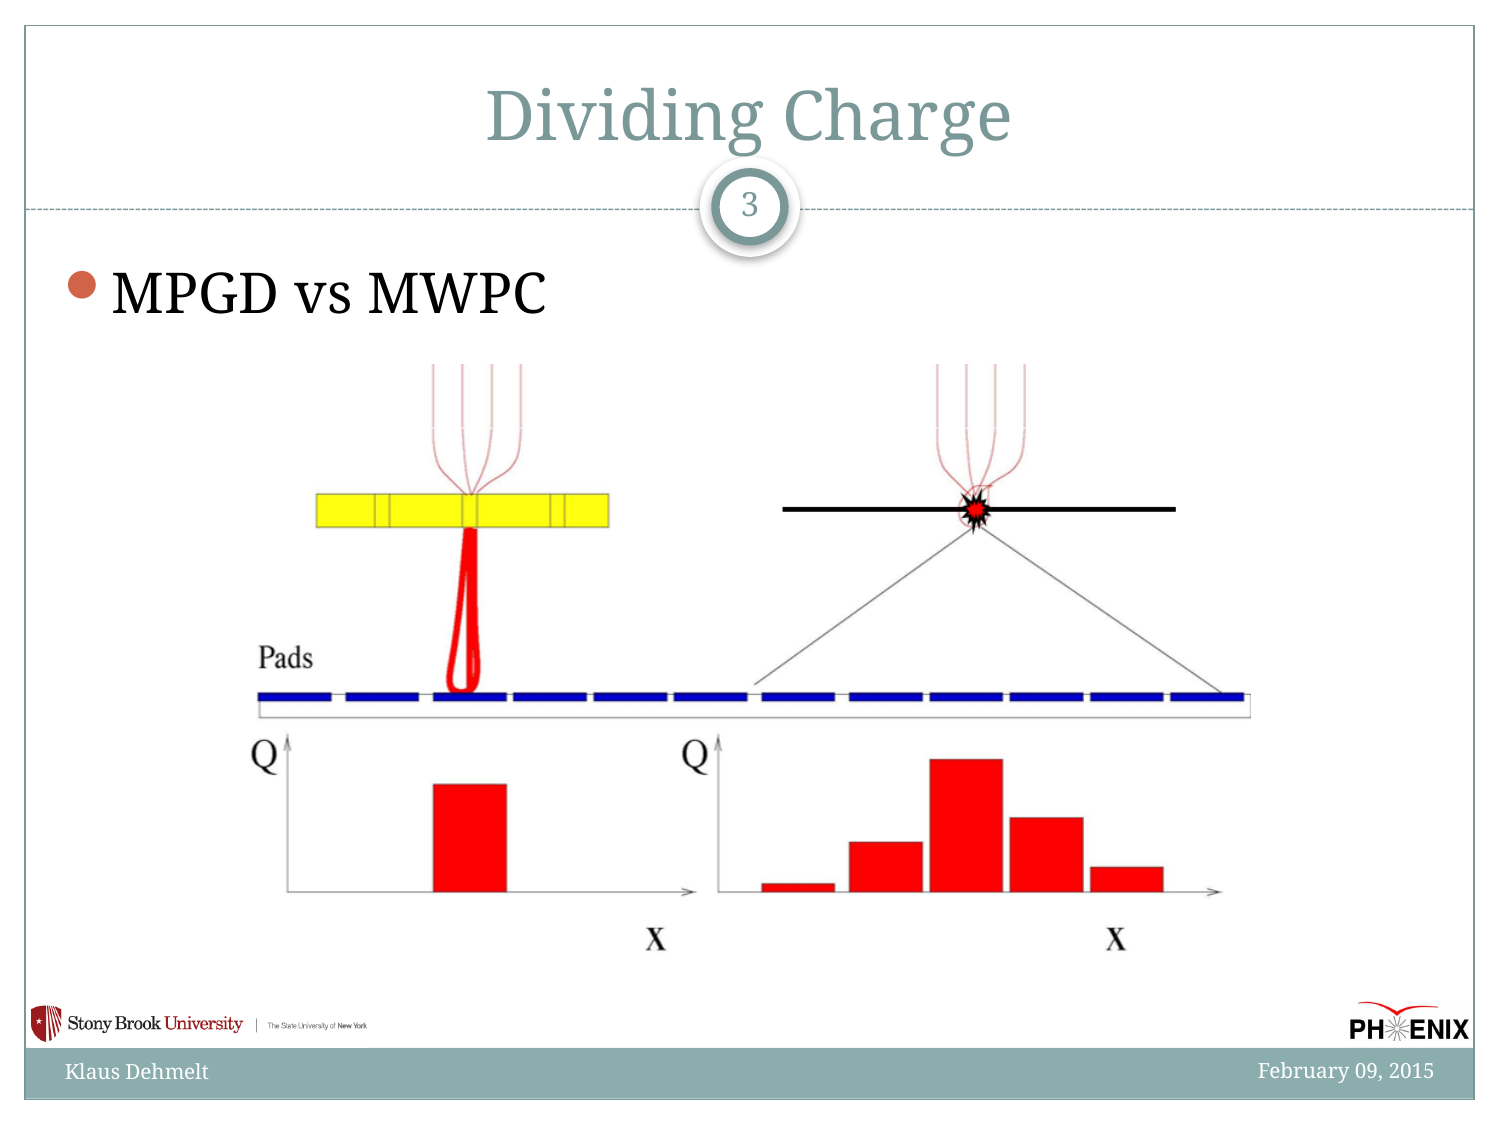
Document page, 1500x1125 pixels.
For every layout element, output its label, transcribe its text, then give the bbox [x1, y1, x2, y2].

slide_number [950, 1050, 1450, 1111]
title Dividing Charge [49, 37, 1450, 162]
picture [248, 364, 1252, 963]
list MPGD vs MWPC [49, 249, 1450, 1005]
picture [30, 994, 367, 1048]
picture [1350, 1001, 1469, 1041]
footer Klaus Dehmelt [50, 1051, 638, 1112]
slide_number 3 [712, 169, 788, 243]
